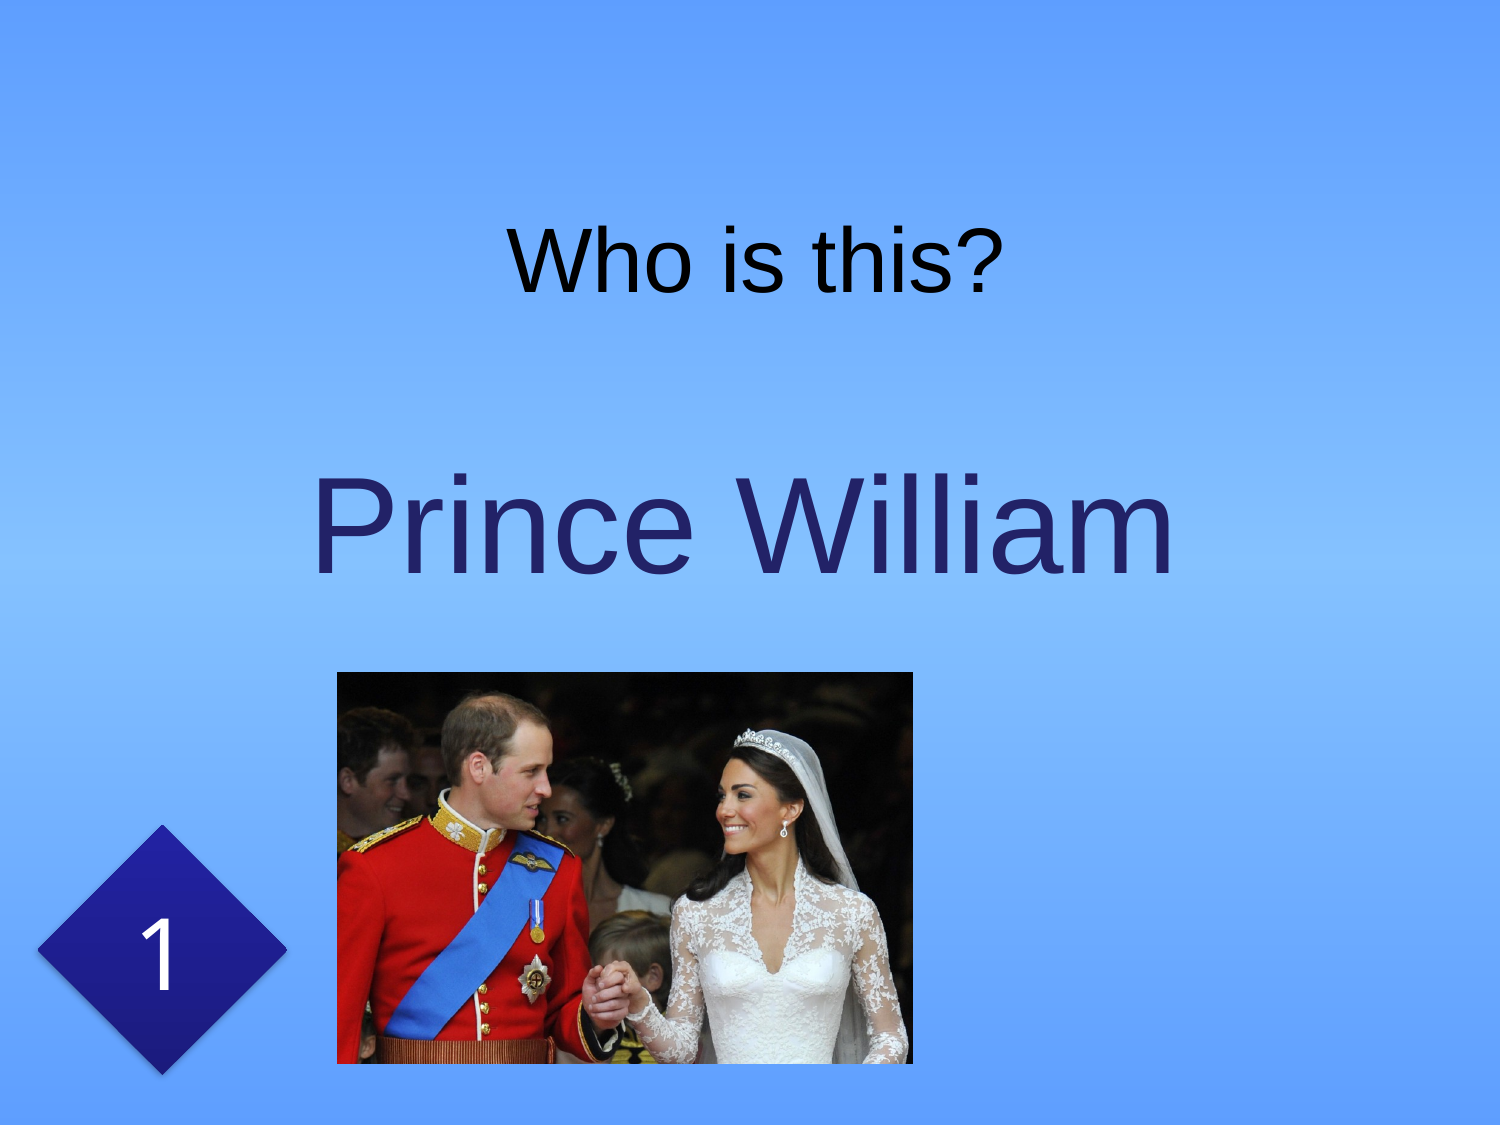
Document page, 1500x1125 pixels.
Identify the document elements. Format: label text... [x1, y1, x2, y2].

picture [337, 672, 913, 1065]
text_box Prince William [99, 350, 1388, 688]
text_box 1 [37, 825, 288, 1075]
title Who is this? [112, 87, 1401, 426]
